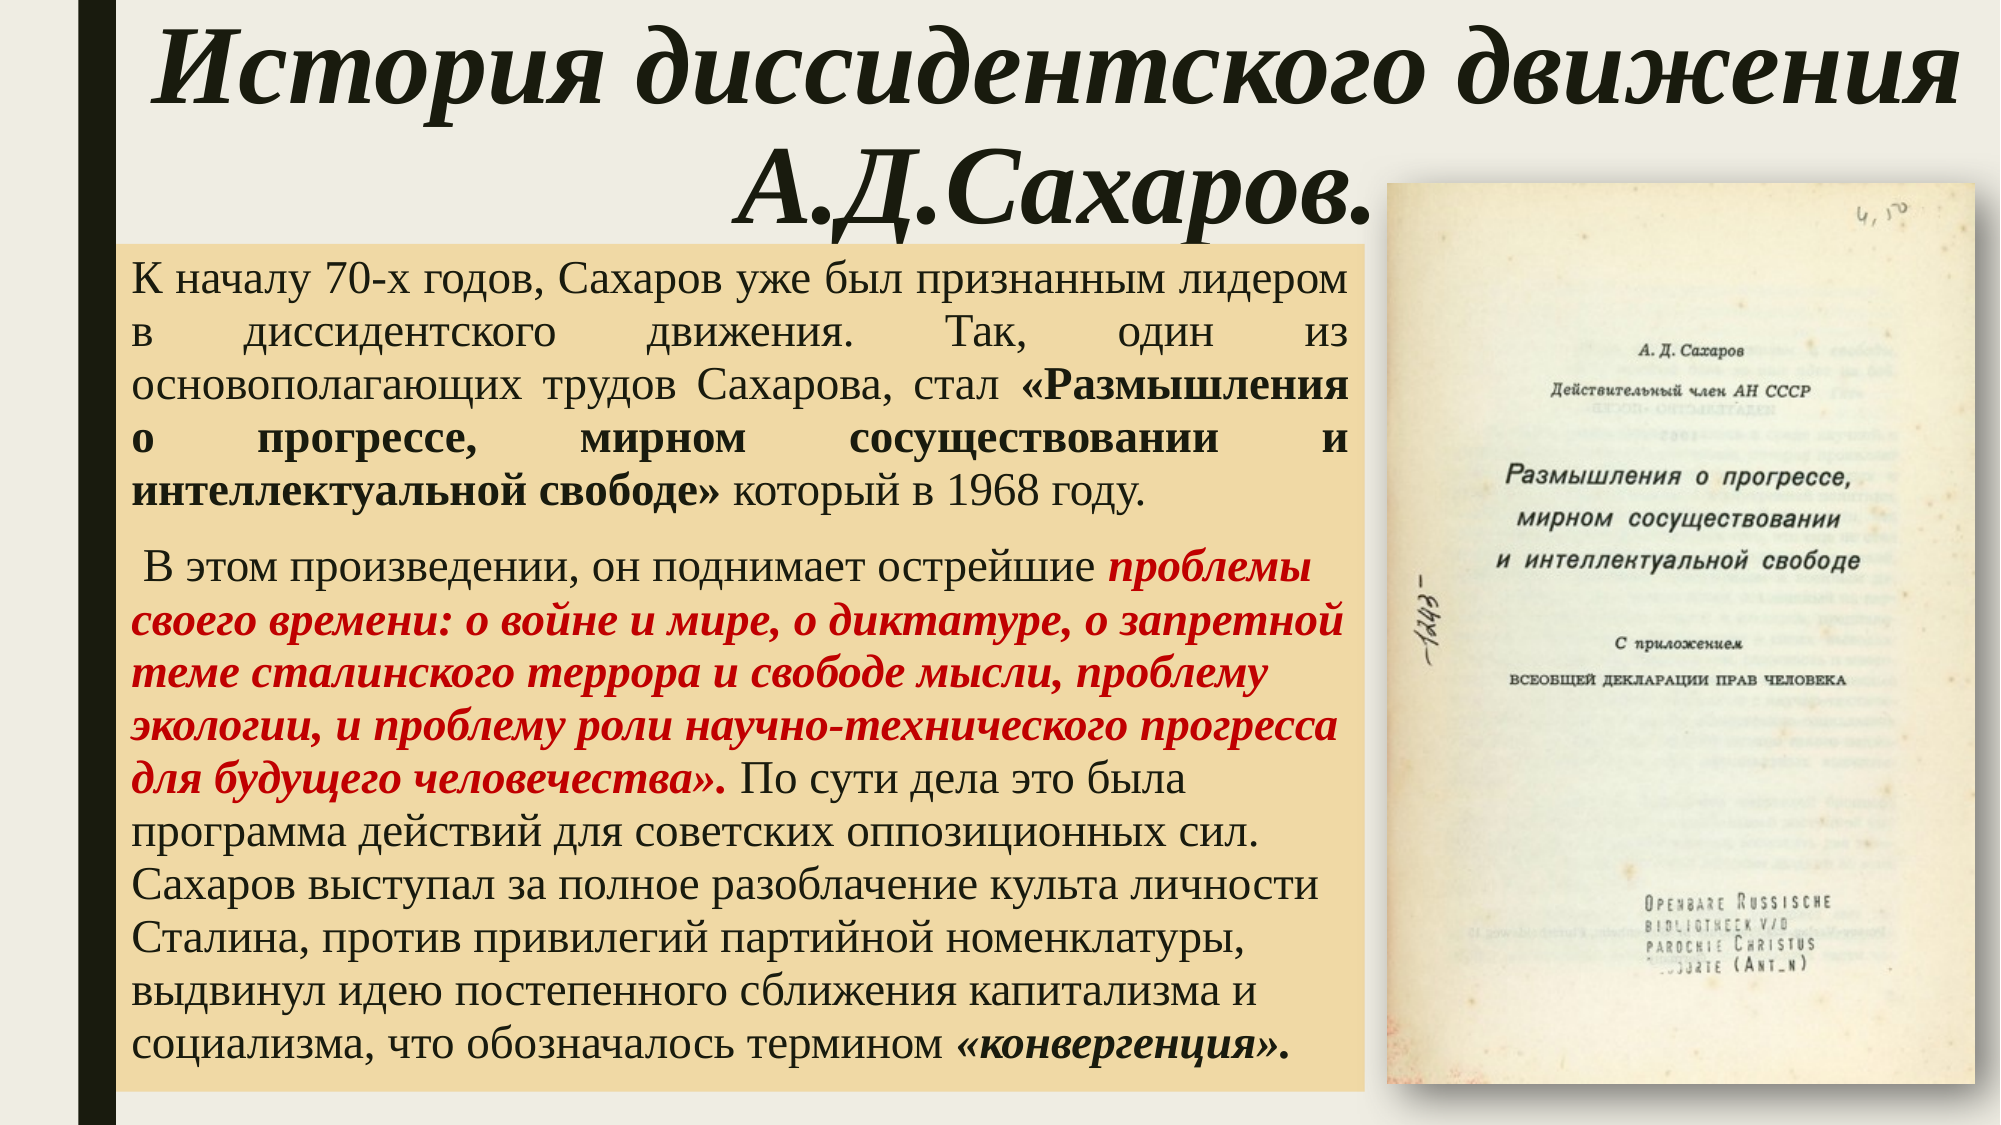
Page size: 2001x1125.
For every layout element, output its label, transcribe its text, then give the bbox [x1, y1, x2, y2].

picture [1387, 183, 1975, 1084]
title История диссидентского движения А.Д.Сахаров. [116, 0, 2000, 244]
list К началу 70-х годов, Сахаров уже был признанным лидером в диссидентского движения. Так, один из основополагающих трудов Сахарова, стал «Размышления о прогрессе, мирном сосуществовании и интеллектуальной свободе» который в 1968 году. В этом произведении, он поднимает острейшие проблемы своего времени: о войне и мире, о диктатуре, о запретной теме сталинского террора и свободе мысли, проблему экологии, и проблему роли научно-технического прогресса для будущего человечества». По сути дела это была программа действий для советских оппозиционных сил. Сахаров выступал за полное разоблачение культа личности Сталина, против привилегий партийной номенклатуры, выдвинул идею постепенного сближения капитализма и социализма, что обозначалось термином «конвергенция». [116, 243, 1365, 1092]
